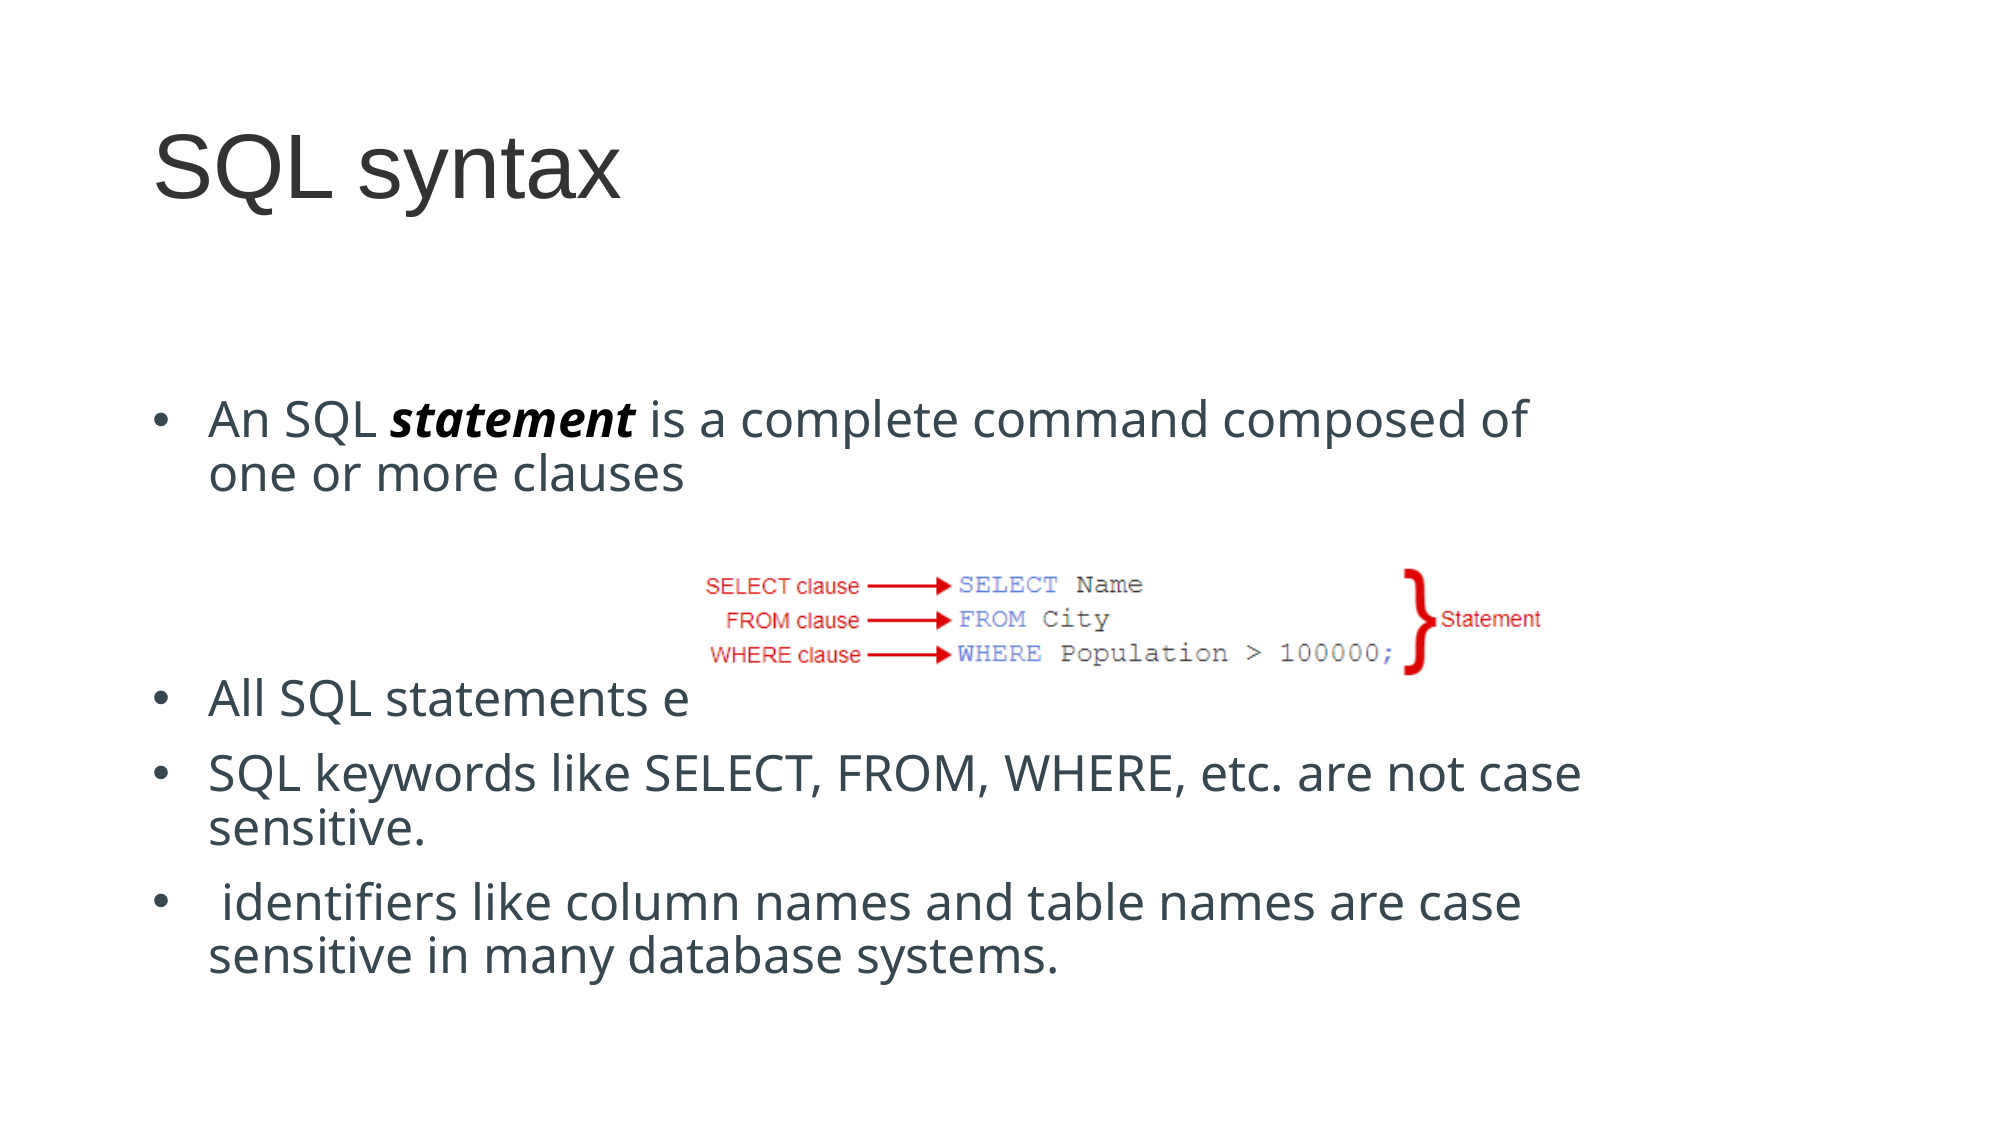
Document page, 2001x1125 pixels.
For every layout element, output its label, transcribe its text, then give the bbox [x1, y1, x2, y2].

picture [688, 541, 1592, 728]
title SQL syntax [137, 59, 1863, 278]
subtitle An SQL statement is a complete command composed of one or more clauses All SQL statements end with a semicolon. SQL keywords like SELECT, FROM, WHERE, etc. are not case sensitive. identifiers like column names and table names are case sensitive in many database systems. [137, 387, 1638, 1034]
